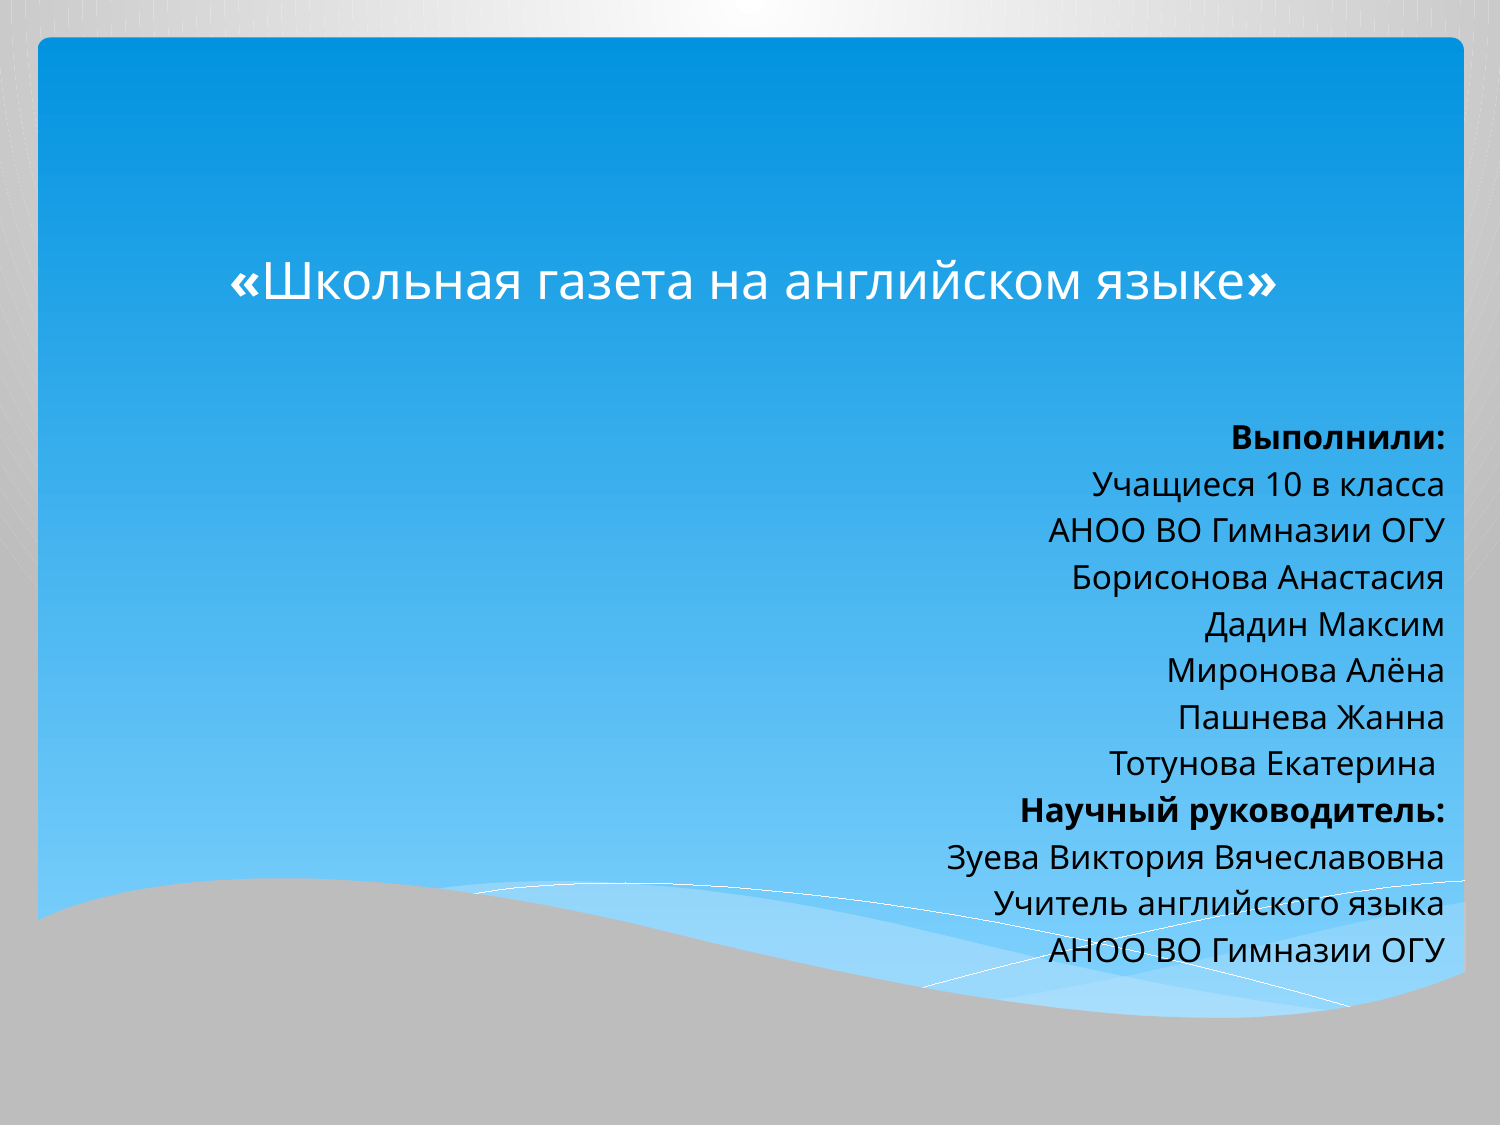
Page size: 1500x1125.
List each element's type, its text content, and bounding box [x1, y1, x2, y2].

title «Школьная газета на английском языке» [58, 137, 1436, 386]
subtitle Выполнили: Учащиеся 10 в класса АНОО ВО Гимназии ОГУ Борисонова Анастасия Дадин Максим Миронова Алёна Пашнева Жанна Тотунова Екатерина Научный руководитель: Зуева Виктория Вячеславовна Учитель английского языка АНОО ВО Гимназии ОГУ [123, 408, 1461, 1069]
